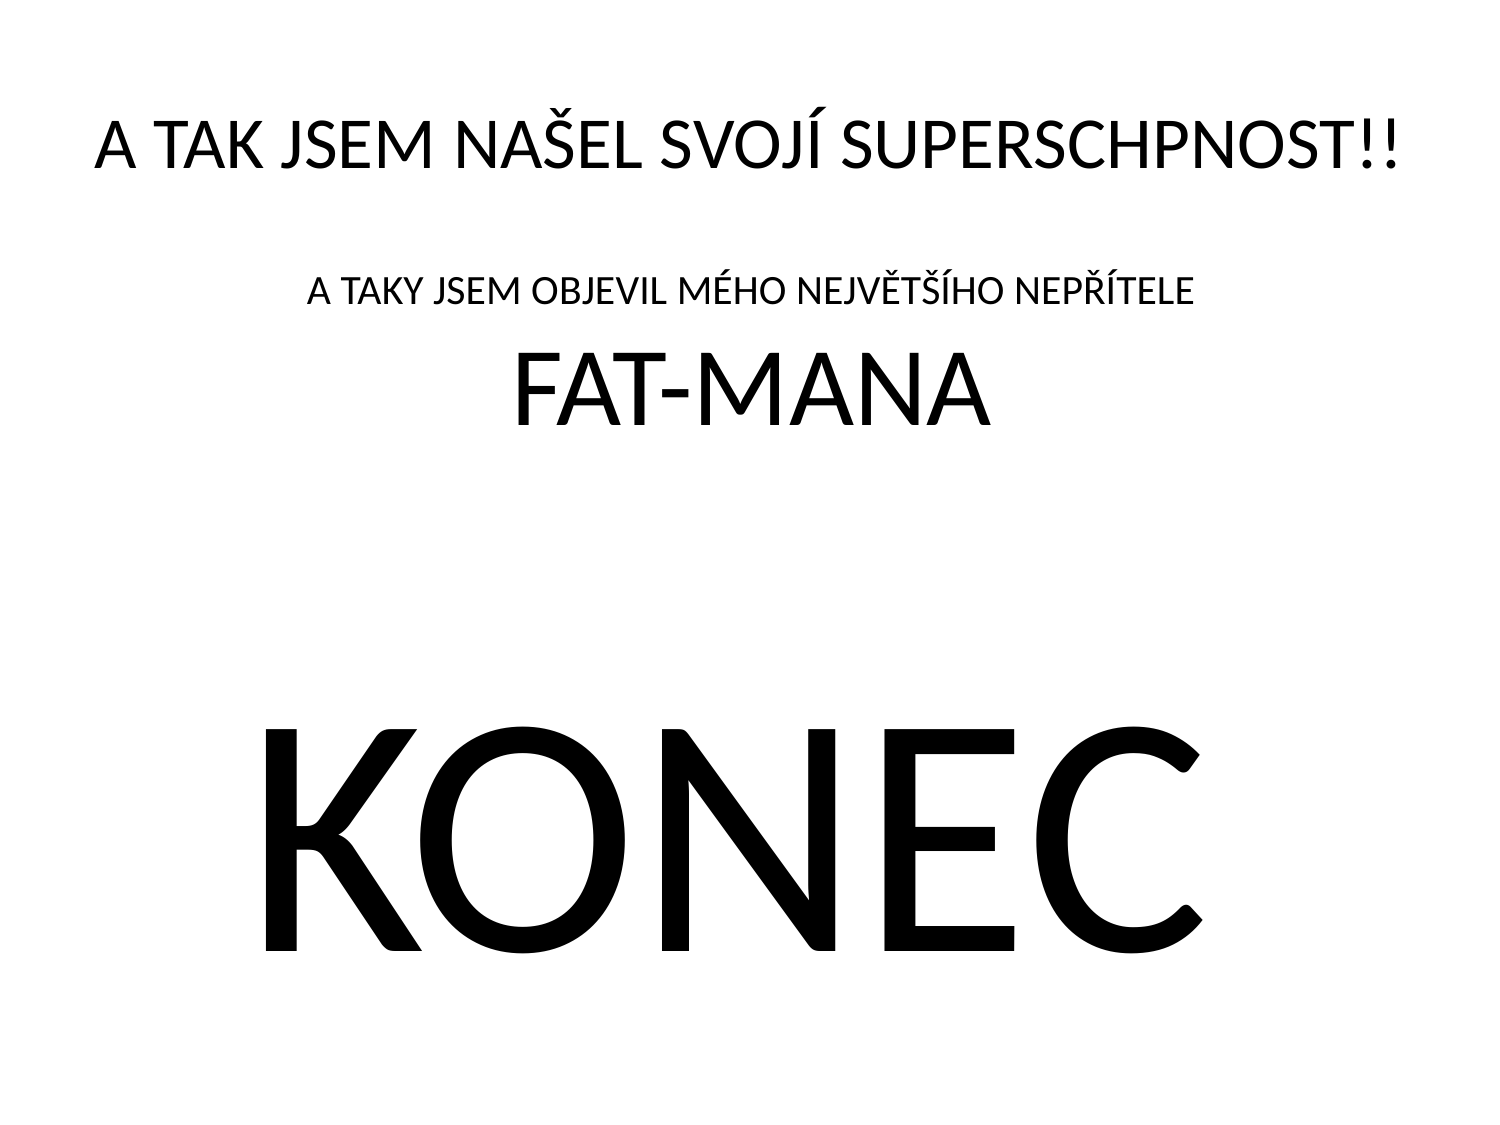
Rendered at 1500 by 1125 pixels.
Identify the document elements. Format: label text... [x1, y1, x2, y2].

text_box A TAKY JSEM OBJEVIL MÉHO NEJVĚTŠÍHO NEPŘÍTELE FAT-MANA [291, 255, 1211, 456]
text_box KONEC [230, 597, 1294, 1028]
title A TAK JSEM NAŠEL SVOJÍ SUPERSCHPNOST!! [75, 45, 1425, 233]
